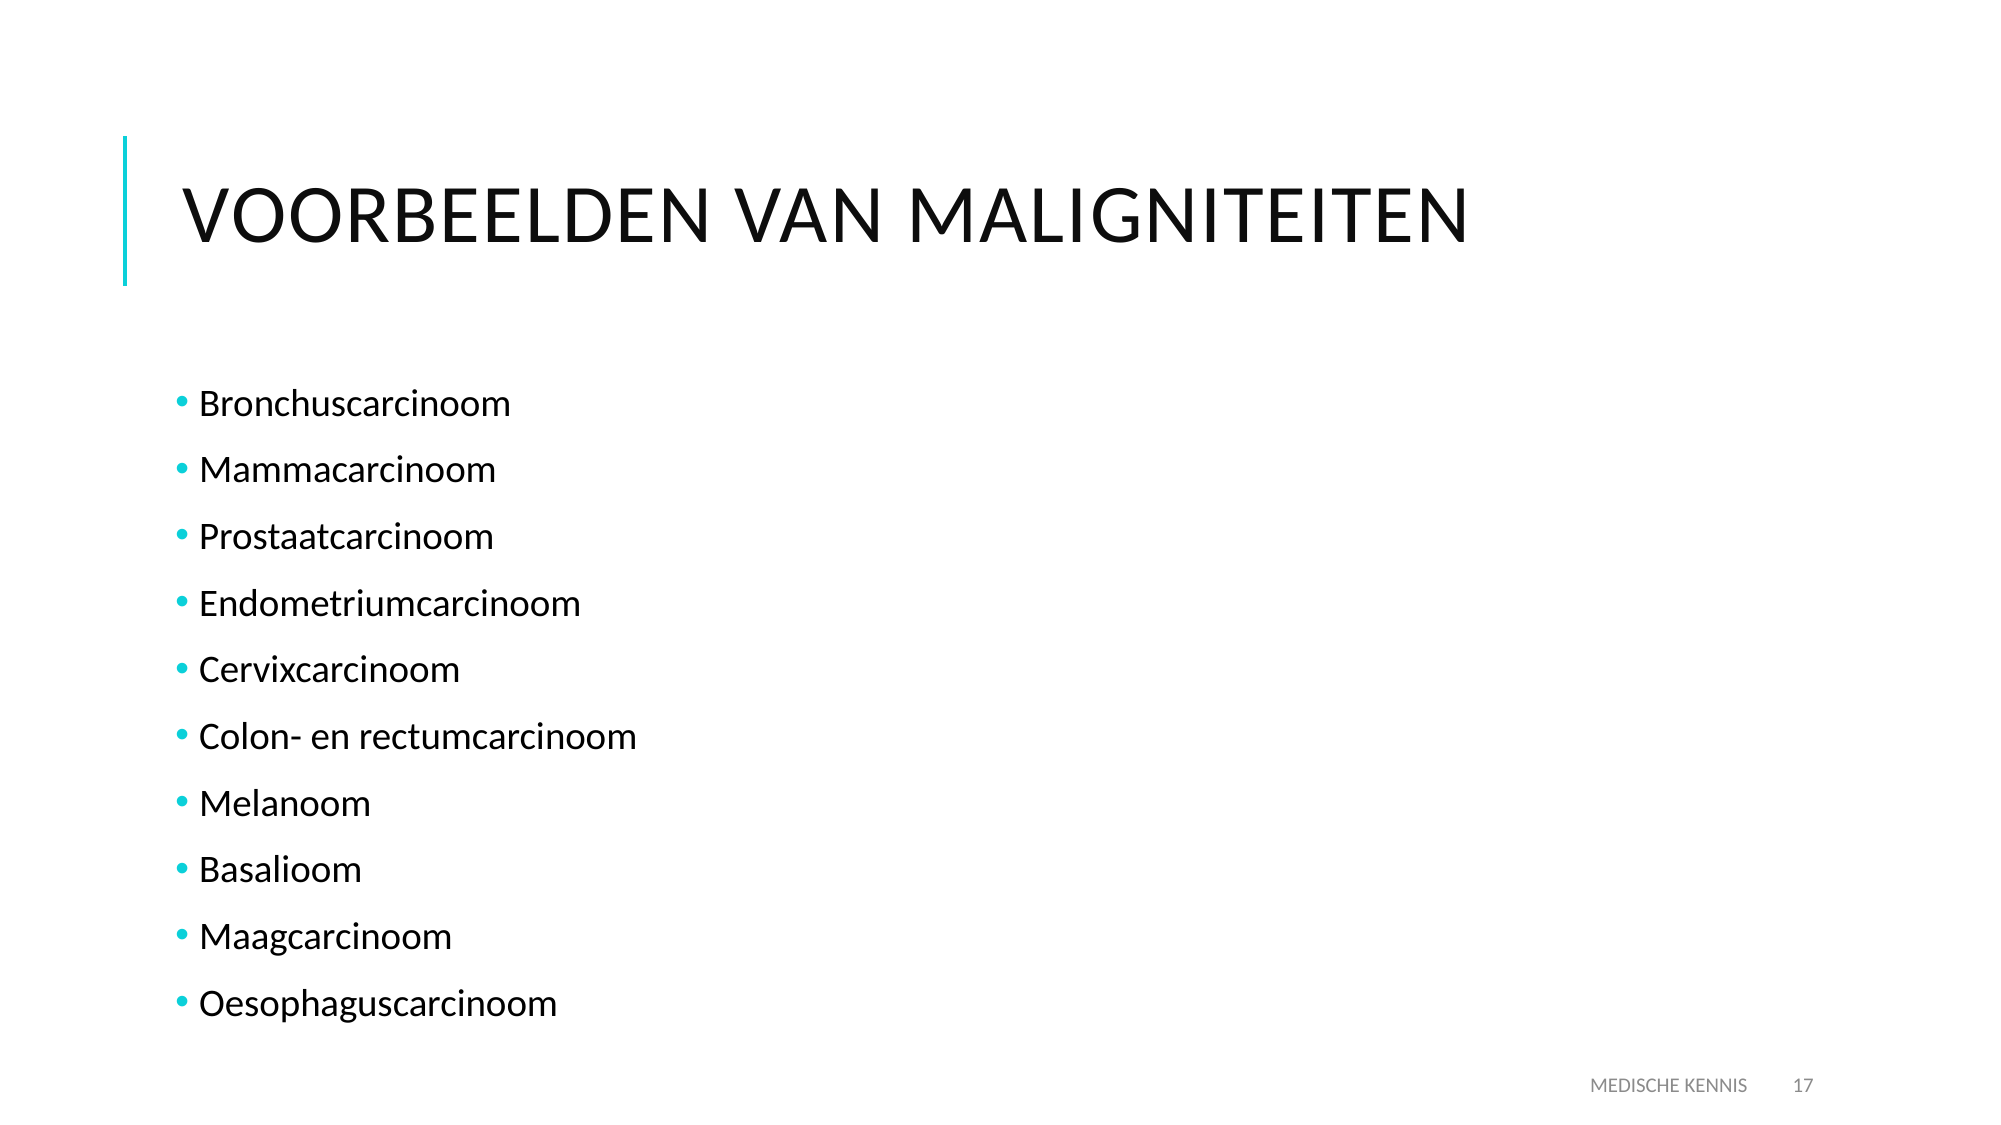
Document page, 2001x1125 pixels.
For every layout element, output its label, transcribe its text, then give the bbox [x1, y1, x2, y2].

footer Medische Kennis [794, 1061, 1763, 1107]
slide_number 17 [1777, 1061, 1938, 1107]
list Bronchuscarcinoom Mammacarcinoom Prostaatcarcinoom Endometriumcarcinoom Cervixcarcinoom Colon- en rectumcarcinoom Melanoom Basalioom Maagcarcinoom Oesophaguscarcinoom [168, 375, 1763, 1035]
title Voorbeelden van maligniteiten [168, 96, 2000, 342]
